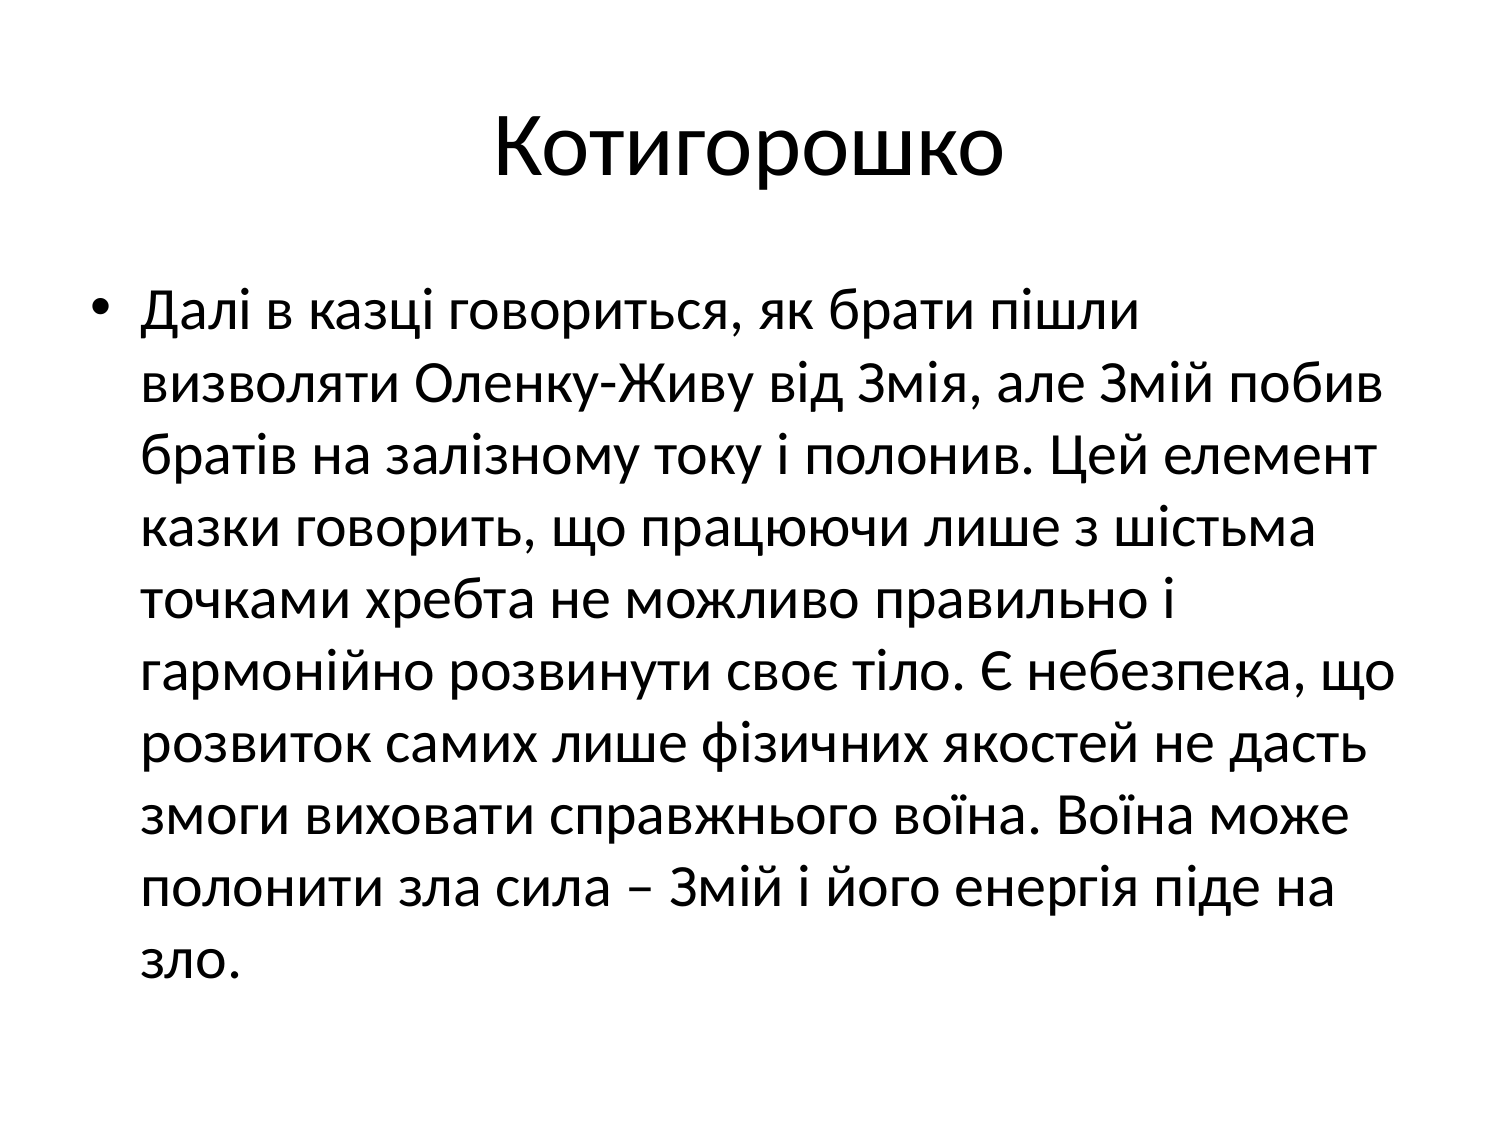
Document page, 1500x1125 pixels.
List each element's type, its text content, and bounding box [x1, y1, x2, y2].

title Котигорошко [75, 45, 1425, 233]
list Далі в казці говориться, як брати пішли визволяти Оленку-Живу від Змія, але Змій побив братів на залізному току і полонив. Цей елемент казки говорить, що працюючи лише з шістьма точками хребта не можливо правильно і гармонійно розвинути своє тіло. Є небезпека, що розвиток самих лише фізичних якостей не дасть змоги виховати справжнього воїна. Воїна може полонити зла сила – Змій і його енергія піде на зло. [75, 262, 1425, 1005]
